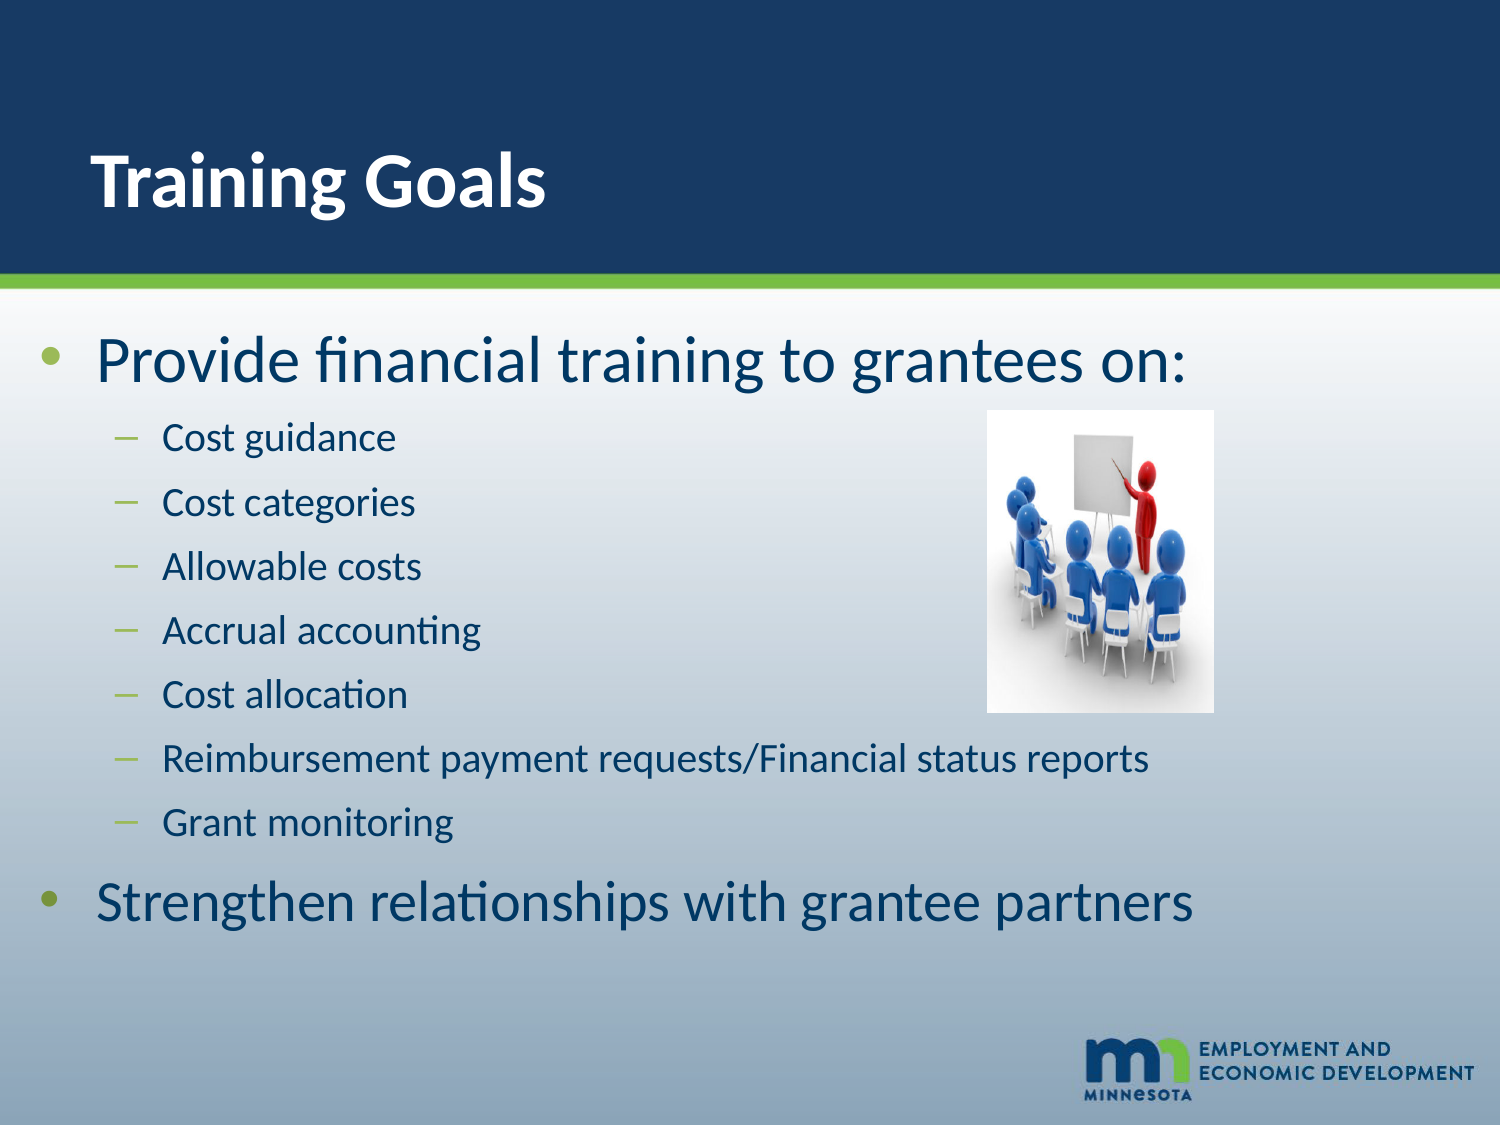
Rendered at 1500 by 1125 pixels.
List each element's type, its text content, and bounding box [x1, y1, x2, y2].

picture [0, 0, 1500, 1125]
text_box Provide financial training to grantees on: Cost guidance Cost categories Allowable costs Accrual accounting Cost allocation Reimbursement payment requests/Financial status reports Grant monitoring Strengthen relationships with grantee partners [37, 297, 1344, 934]
title Training Goals [87, 126, 556, 297]
